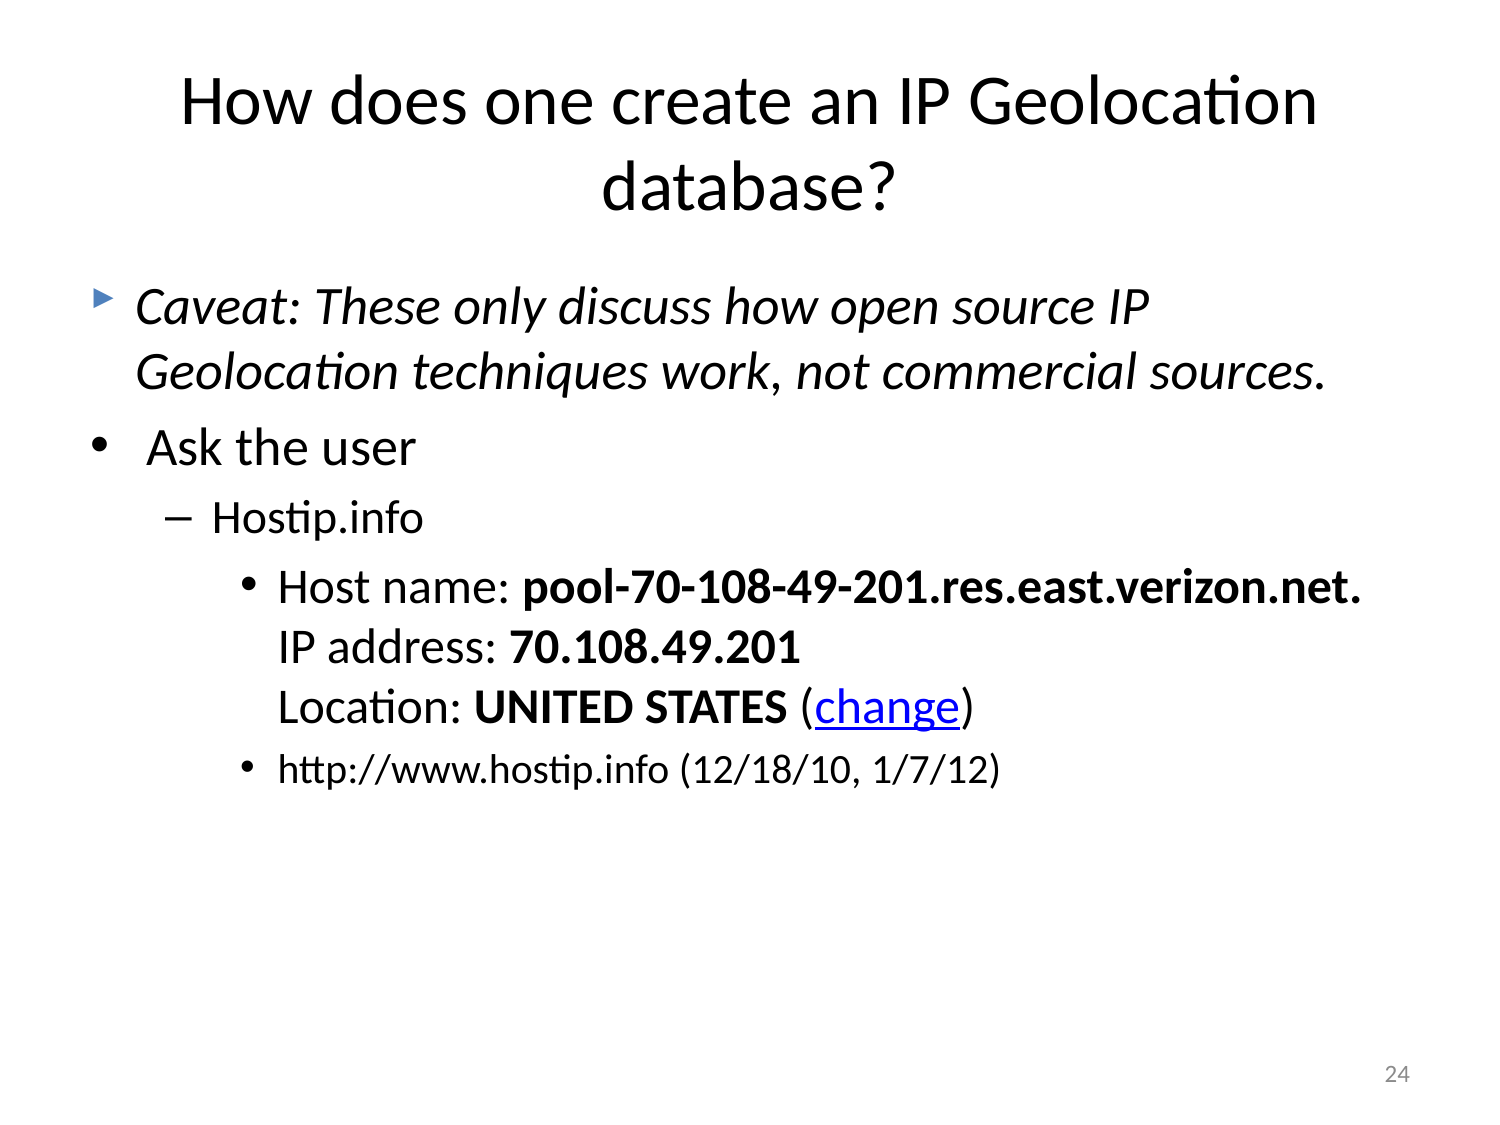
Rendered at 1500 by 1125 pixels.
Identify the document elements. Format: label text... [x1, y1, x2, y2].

title How does one create an IP Geolocation database? [75, 45, 1425, 233]
slide_number 24 [1074, 1042, 1425, 1103]
list Caveat: These only discuss how open source IP Geolocation techniques work, not commercial sources. Ask the user Hostip.info Host name: pool-70-108-49-201.res.east.verizon.net. IP address: 70.108.49.201 Location: UNITED STATES (change) http://www.hostip.info (12/18/10, 1/7/12) [75, 262, 1425, 1005]
